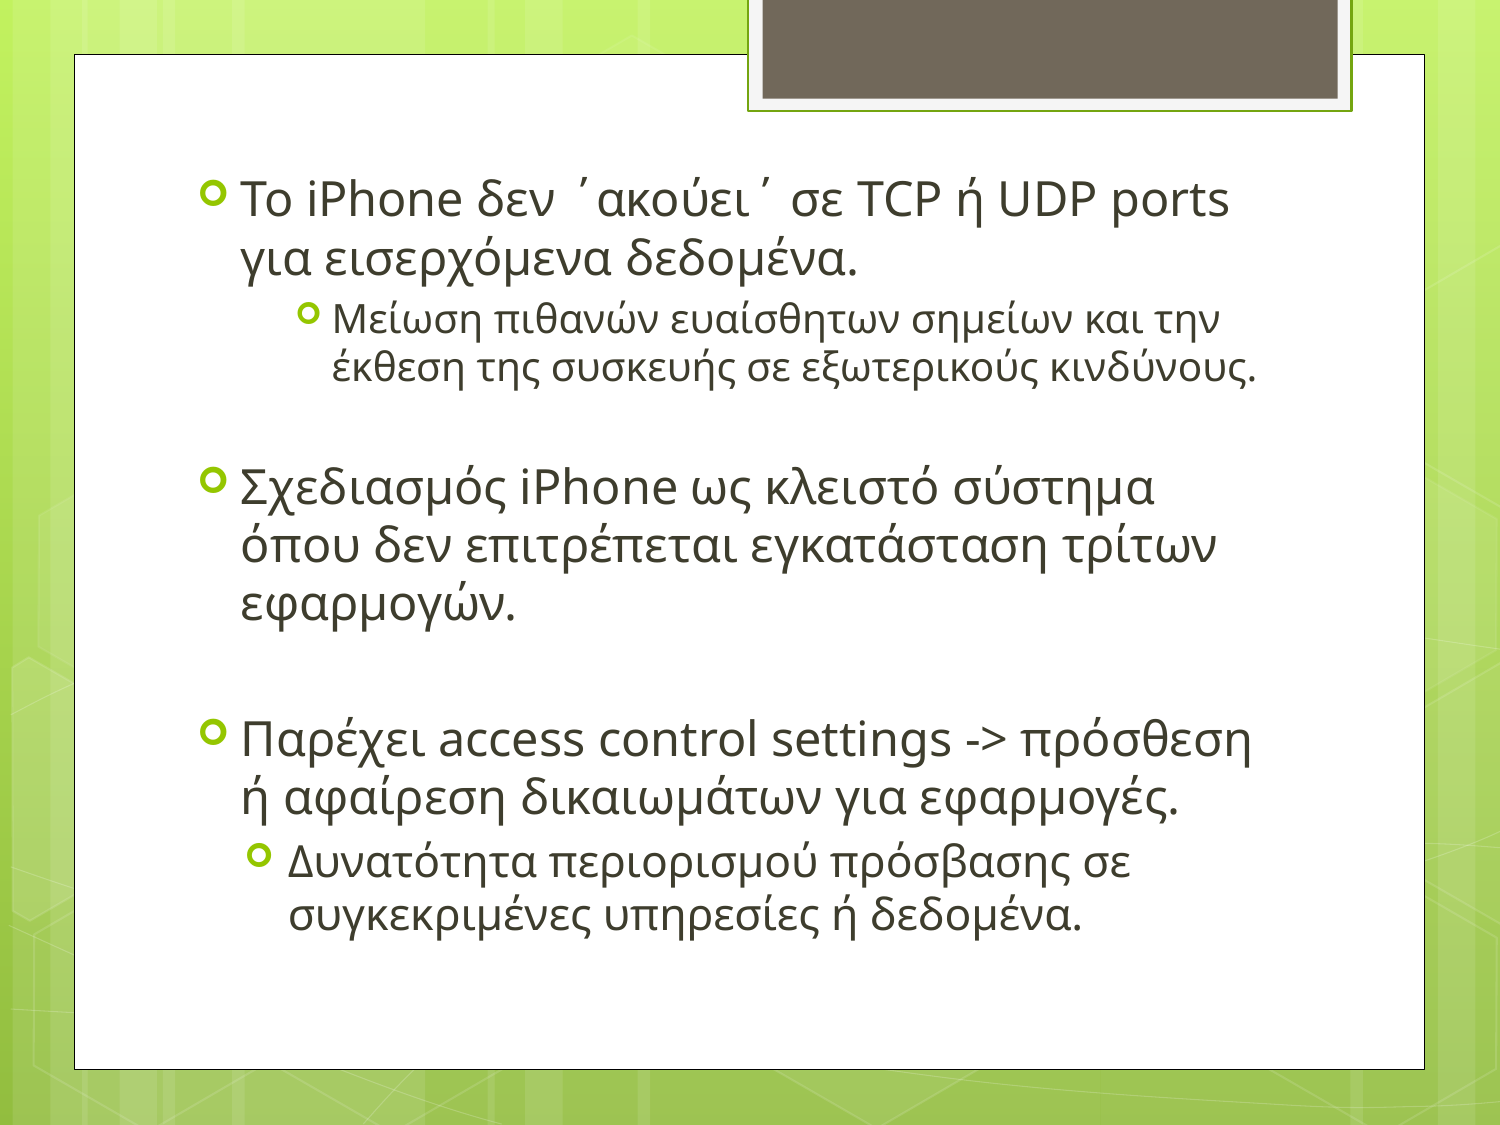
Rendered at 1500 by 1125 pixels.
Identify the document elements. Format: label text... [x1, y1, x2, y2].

list Το iPhone δεν ΄ακούει΄ σε TCP ή UDP ports για εισερχόμενα δεδομένα. Mείωση πιθανών ευαίσθητων σημείων και την έκθεση της συσκευής σε εξωτερικούς κινδύνους. Σχεδιασμός iPhone ως κλειστό σύστημα όπου δεν επιτρέπεται εγκατάσταση τρίτων εφαρμογών. Παρέχει access control settings -> πρόσθεση ή αφαίρεση δικαιωμάτων για εφαρμογές. Δυνατότητα περιορισμού πρόσβασης σε συγκεκριμένες υπηρεσίες ή δεδομένα. [171, 160, 1283, 957]
